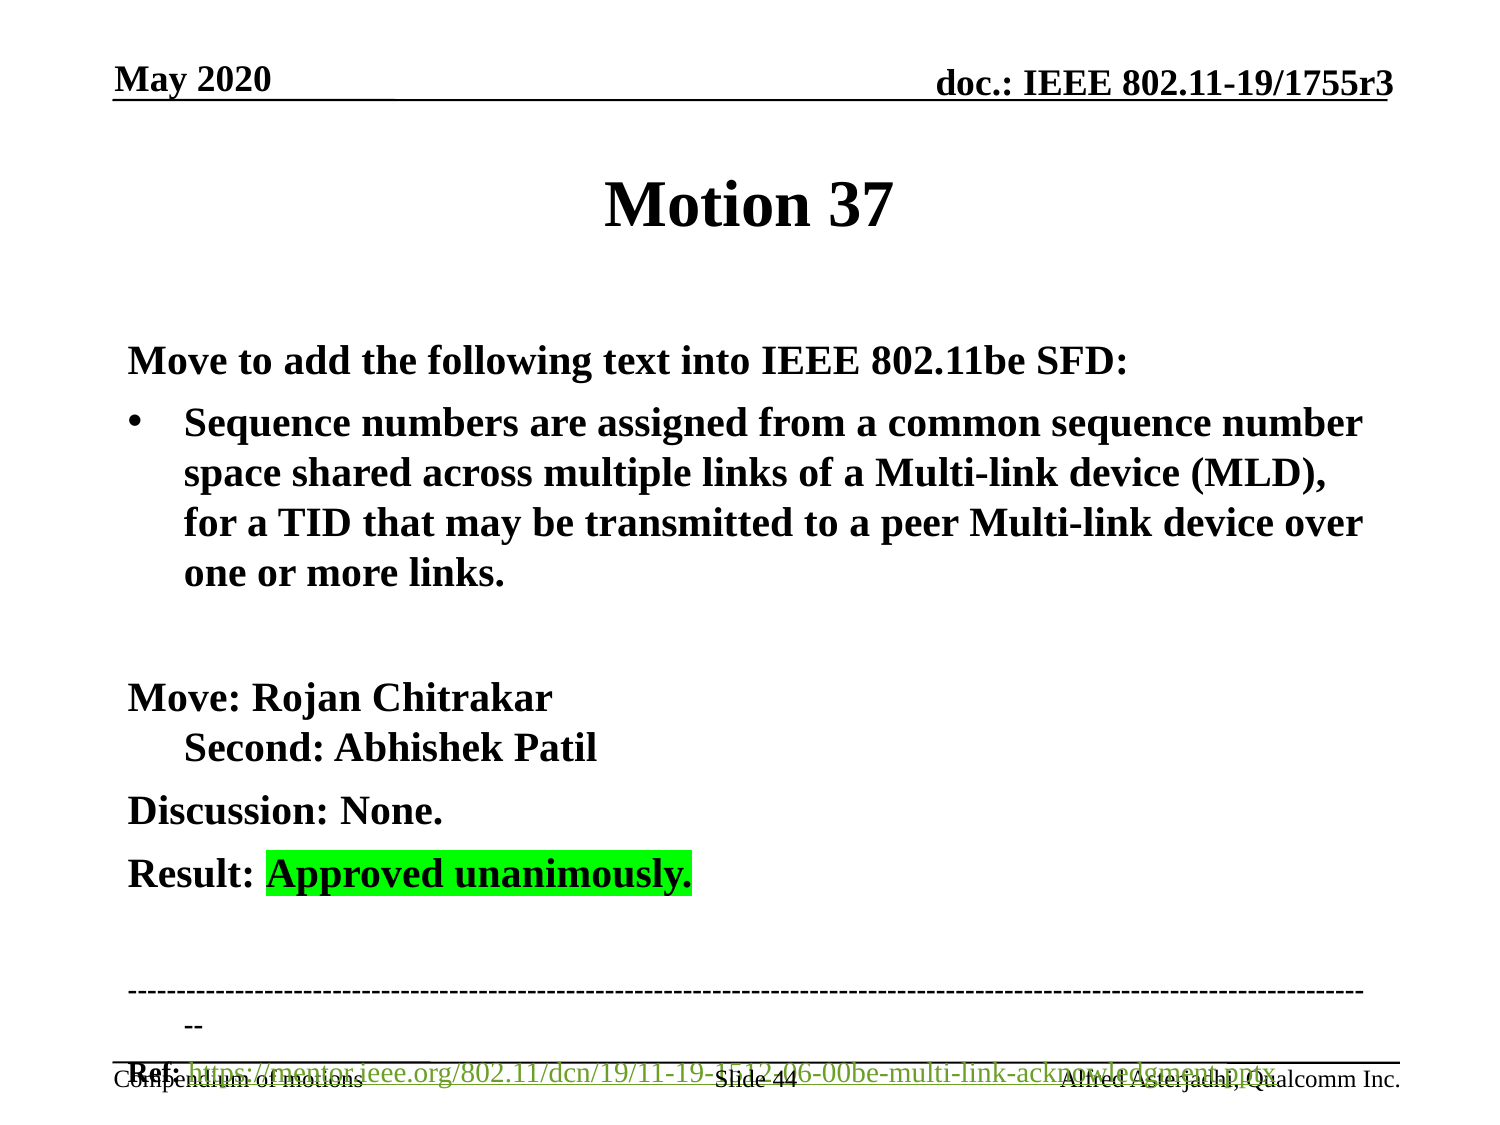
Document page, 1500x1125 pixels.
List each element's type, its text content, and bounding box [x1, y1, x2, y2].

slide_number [114, 54, 423, 100]
title Motion 37 [112, 112, 1388, 288]
footer Alfred Asterjadhi, Qualcomm Inc. [878, 1061, 1402, 1093]
list Move to add the following text into IEEE 802.11be SFD: Sequence numbers are assigned from a common sequence number space shared across multiple links of a Multi-link device (MLD), for a TID that may be transmitted to a peer Multi-link device over one or more links. Move: Rojan Chitrakar Second: Abhishek Patil Discussion: None. Result: Approved unanimously. --------------------------------------------------------------------------------------------------------------------------------- Ref: https://mentor.ieee.org/802.11/dcn/19/11-19-1512-06-00be-multi-link-acknowledgment.pptx [112, 324, 1388, 1063]
slide_number Slide 44 [712, 1061, 800, 1123]
